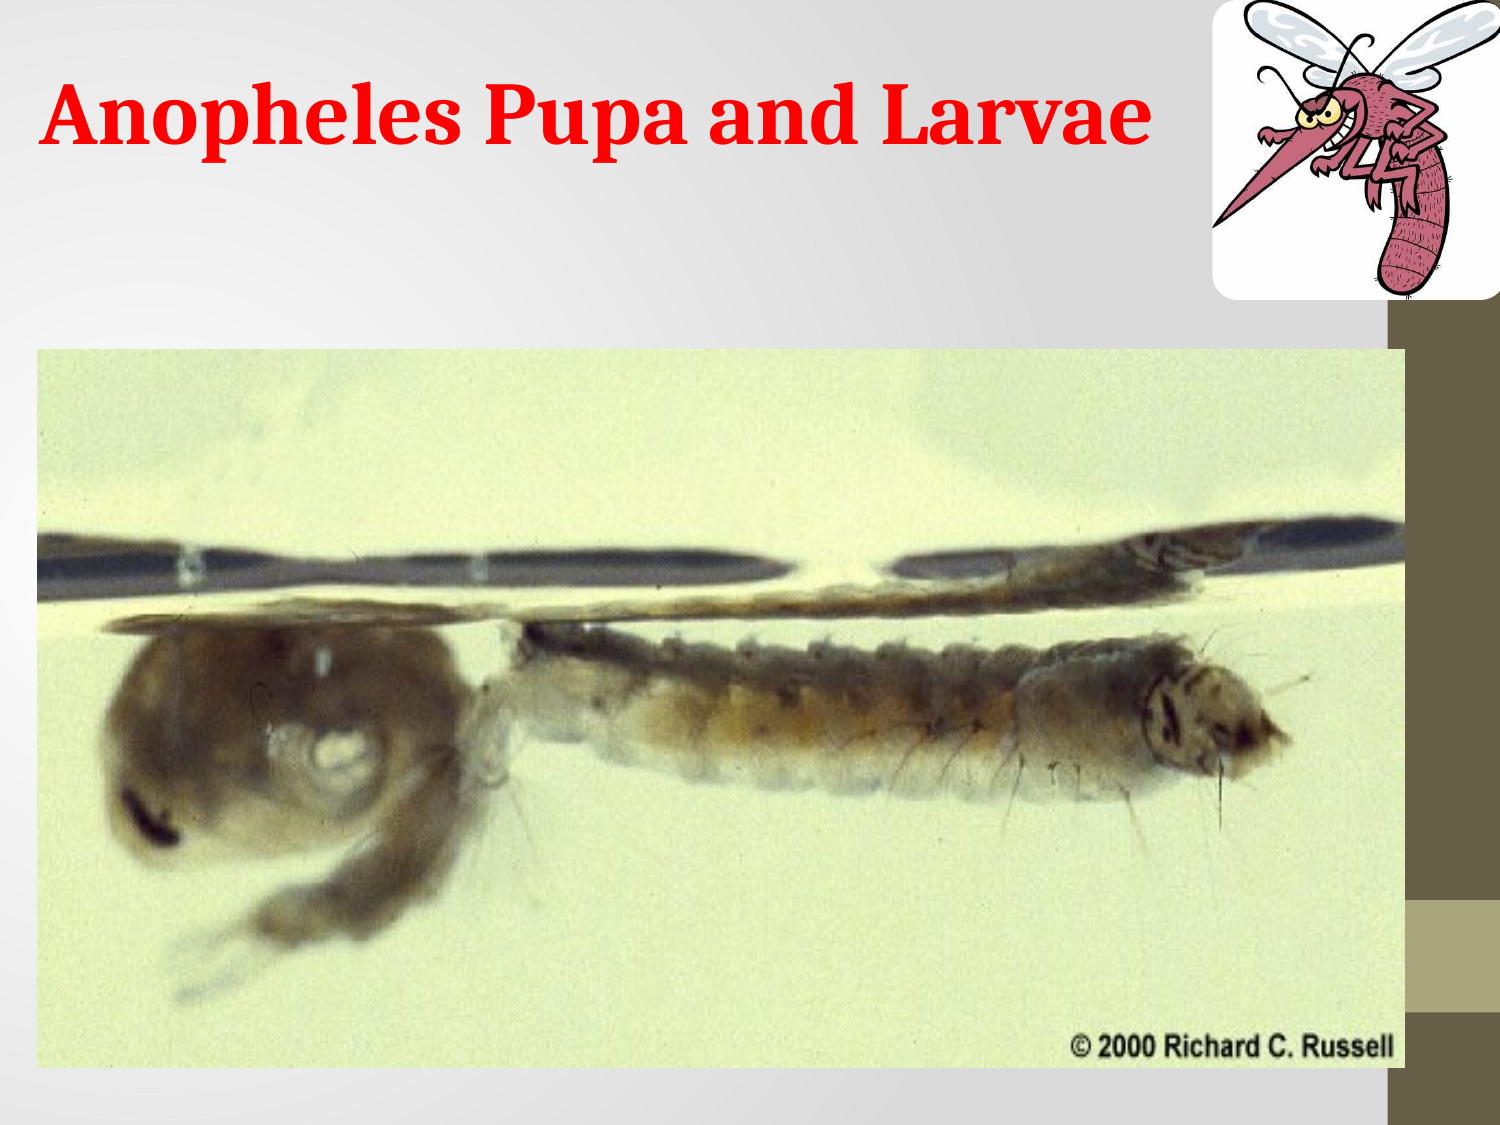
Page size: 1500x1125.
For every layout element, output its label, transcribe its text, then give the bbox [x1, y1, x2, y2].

title Anopheles Pupa and Larvae [24, 50, 1209, 168]
picture [36, 349, 1405, 1068]
picture [1211, 0, 1500, 301]
